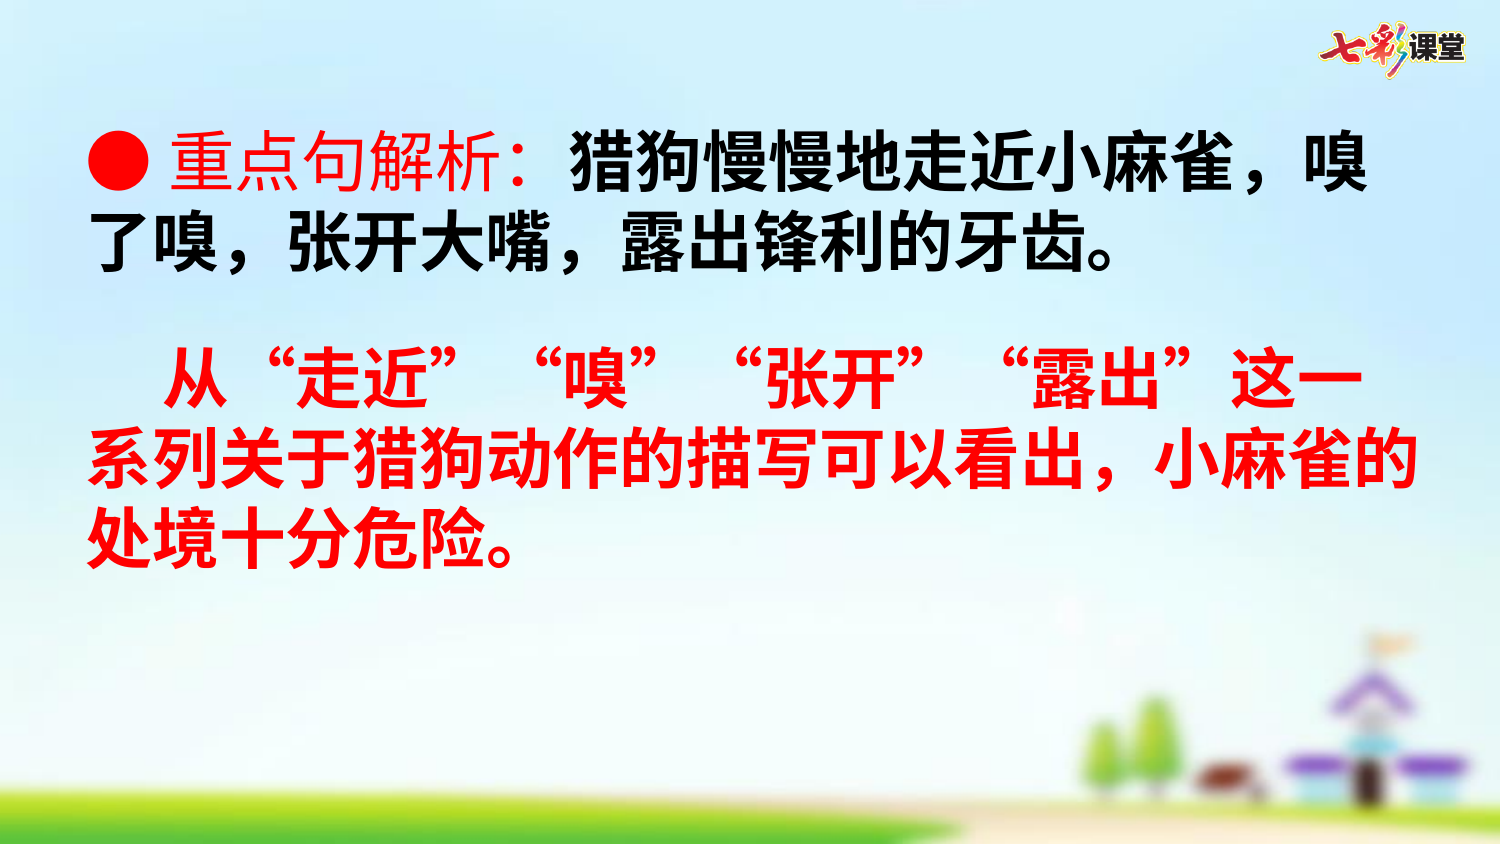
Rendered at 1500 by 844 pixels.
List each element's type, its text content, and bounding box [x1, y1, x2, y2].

picture [0, 0, 1500, 844]
text_box 从“走近”“嗅”“张开”“露出”这一系列关于猎狗动作的描写可以看出，小麻雀的处境十分危险。 [70, 329, 1442, 585]
text_box ●重点句解析：猎狗慢慢地走近小麻雀，嗅了嗅，张开大嘴，露出锋利的牙齿。 [70, 112, 1442, 288]
